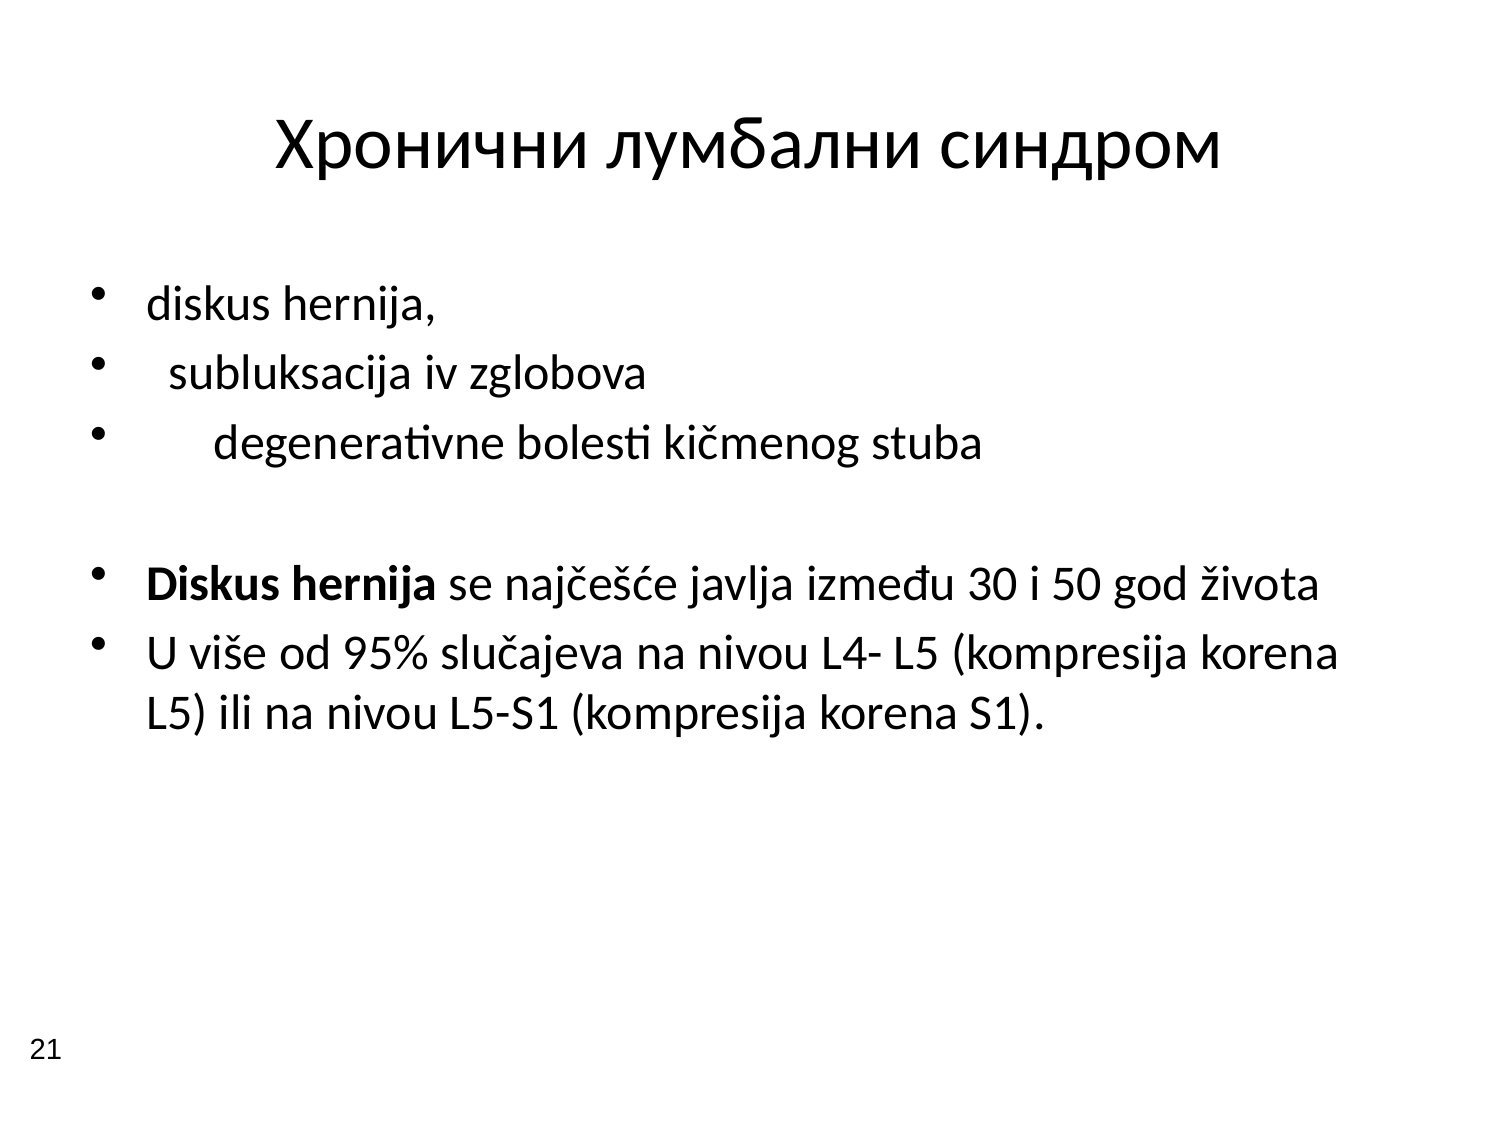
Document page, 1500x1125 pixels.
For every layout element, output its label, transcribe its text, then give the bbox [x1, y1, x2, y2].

title Хронични лумбални синдром [74, 44, 1426, 233]
list diskus hernija, subluksacija iv zglobova degenerativne bolesti kičmenog stuba Diskus hernija se najčešće javlja između 30 i 50 god života U više od 95% slučajeva na nivou L4- L5 (kompresija korena L5) ili na nivou L5-S1 (kompresija korena S1). [74, 262, 1426, 1006]
slide_number 21 [4, 1023, 78, 1102]
